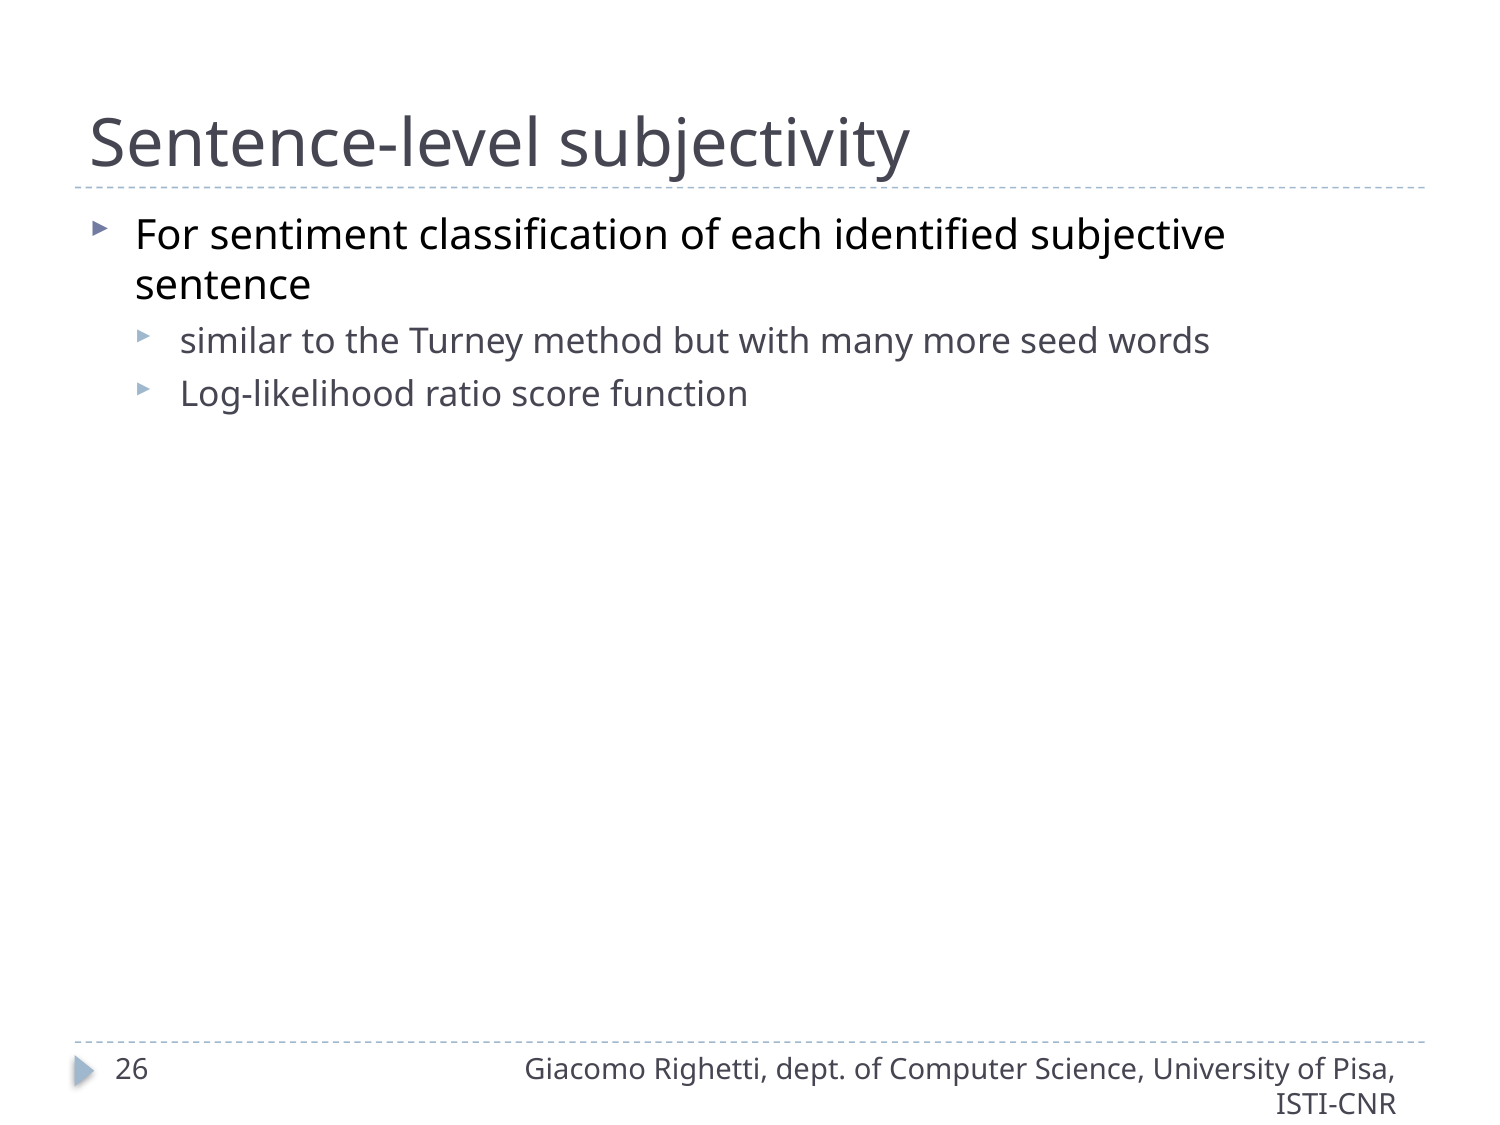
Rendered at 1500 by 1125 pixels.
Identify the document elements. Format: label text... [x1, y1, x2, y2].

list For sentiment classification of each identified subjective sentence similar to the Turney method but with many more seed words Log-likelihood ratio score function [75, 200, 1425, 1010]
footer Giacomo Righetti, dept. of Computer Science, University of Pisa, ISTI-CNR [475, 1042, 1412, 1125]
slide_number 26 [100, 1042, 426, 1103]
title Sentence-level subjectivity [75, 24, 1425, 188]
